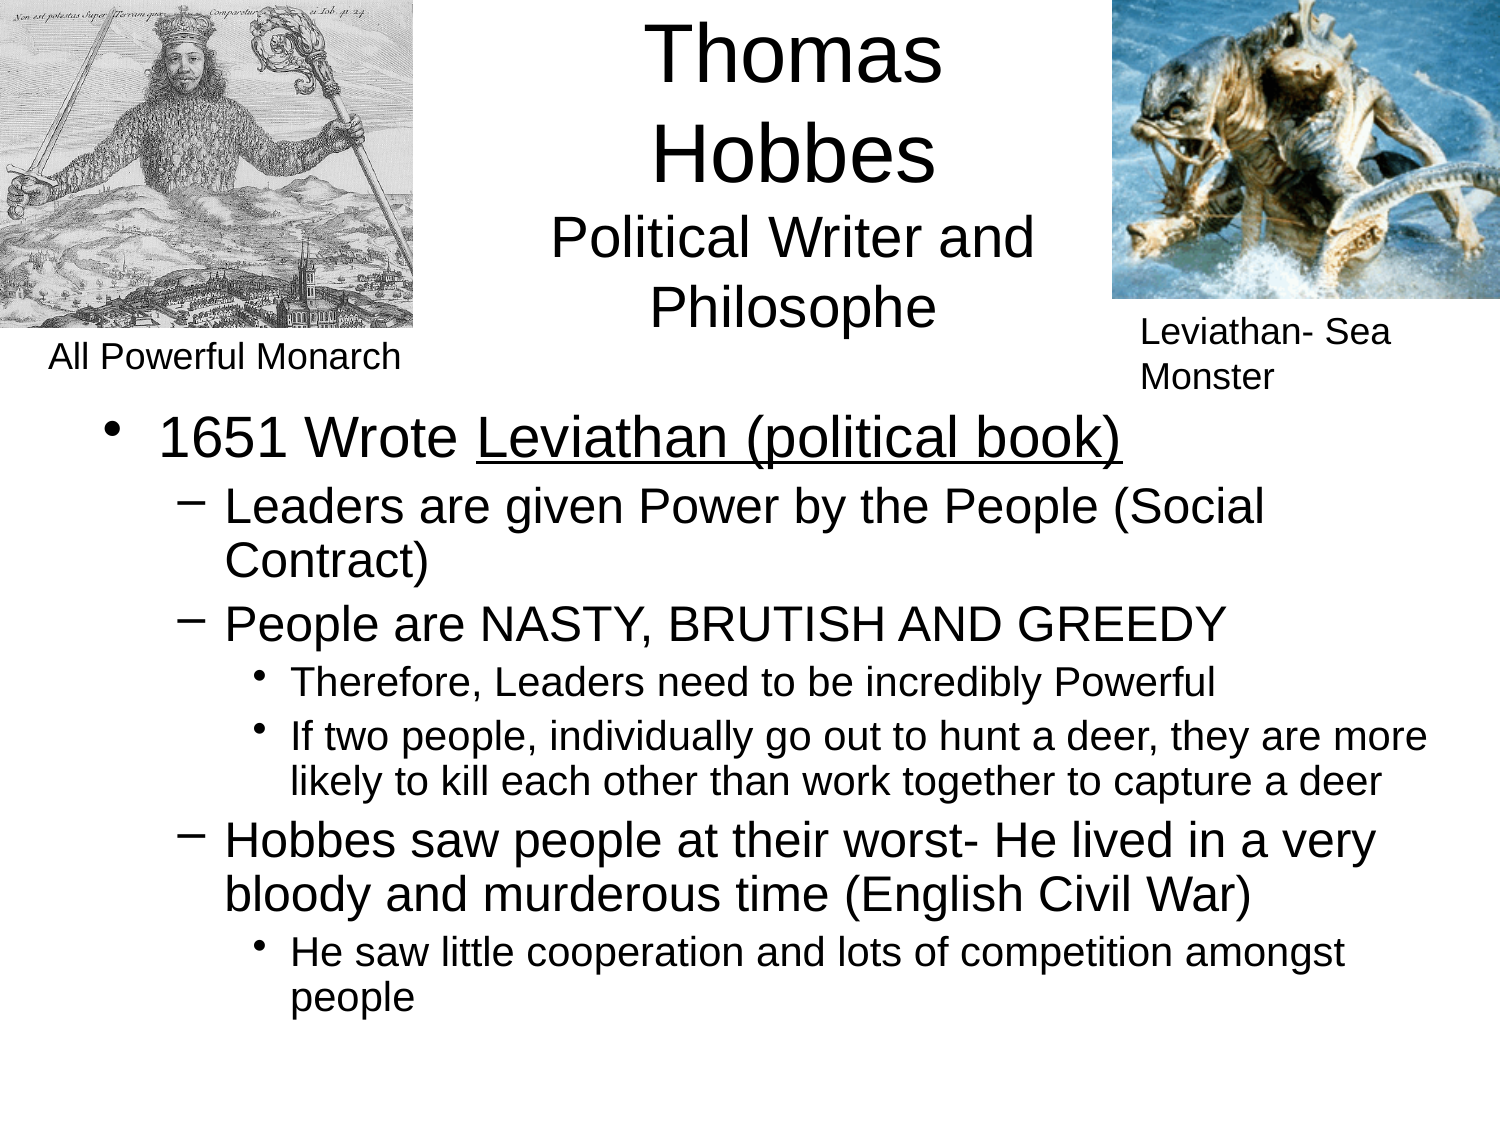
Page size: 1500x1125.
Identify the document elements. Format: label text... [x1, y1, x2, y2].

list 1651 Wrote Leviathan (political book) Leaders are given Power by the People (Social Contract) People are NASTY, BRUTISH AND GREEDY Therefore, Leaders need to be incredibly Powerful If two people, individually go out to hunt a deer, they are more likely to kill each other than work together to capture a deer Hobbes saw people at their worst- He lived in a very bloody and murderous time (English Civil War) He saw little cooperation and lots of competition amongst people [87, 399, 1451, 1101]
title Thomas Hobbes Political Writer and Philosophe [524, 112, 1063, 226]
picture [1112, 0, 1500, 299]
text_box Leviathan- Sea Monster [1124, 307, 1500, 405]
picture [0, 0, 413, 329]
text_box All Powerful Monarch [0, 324, 450, 385]
